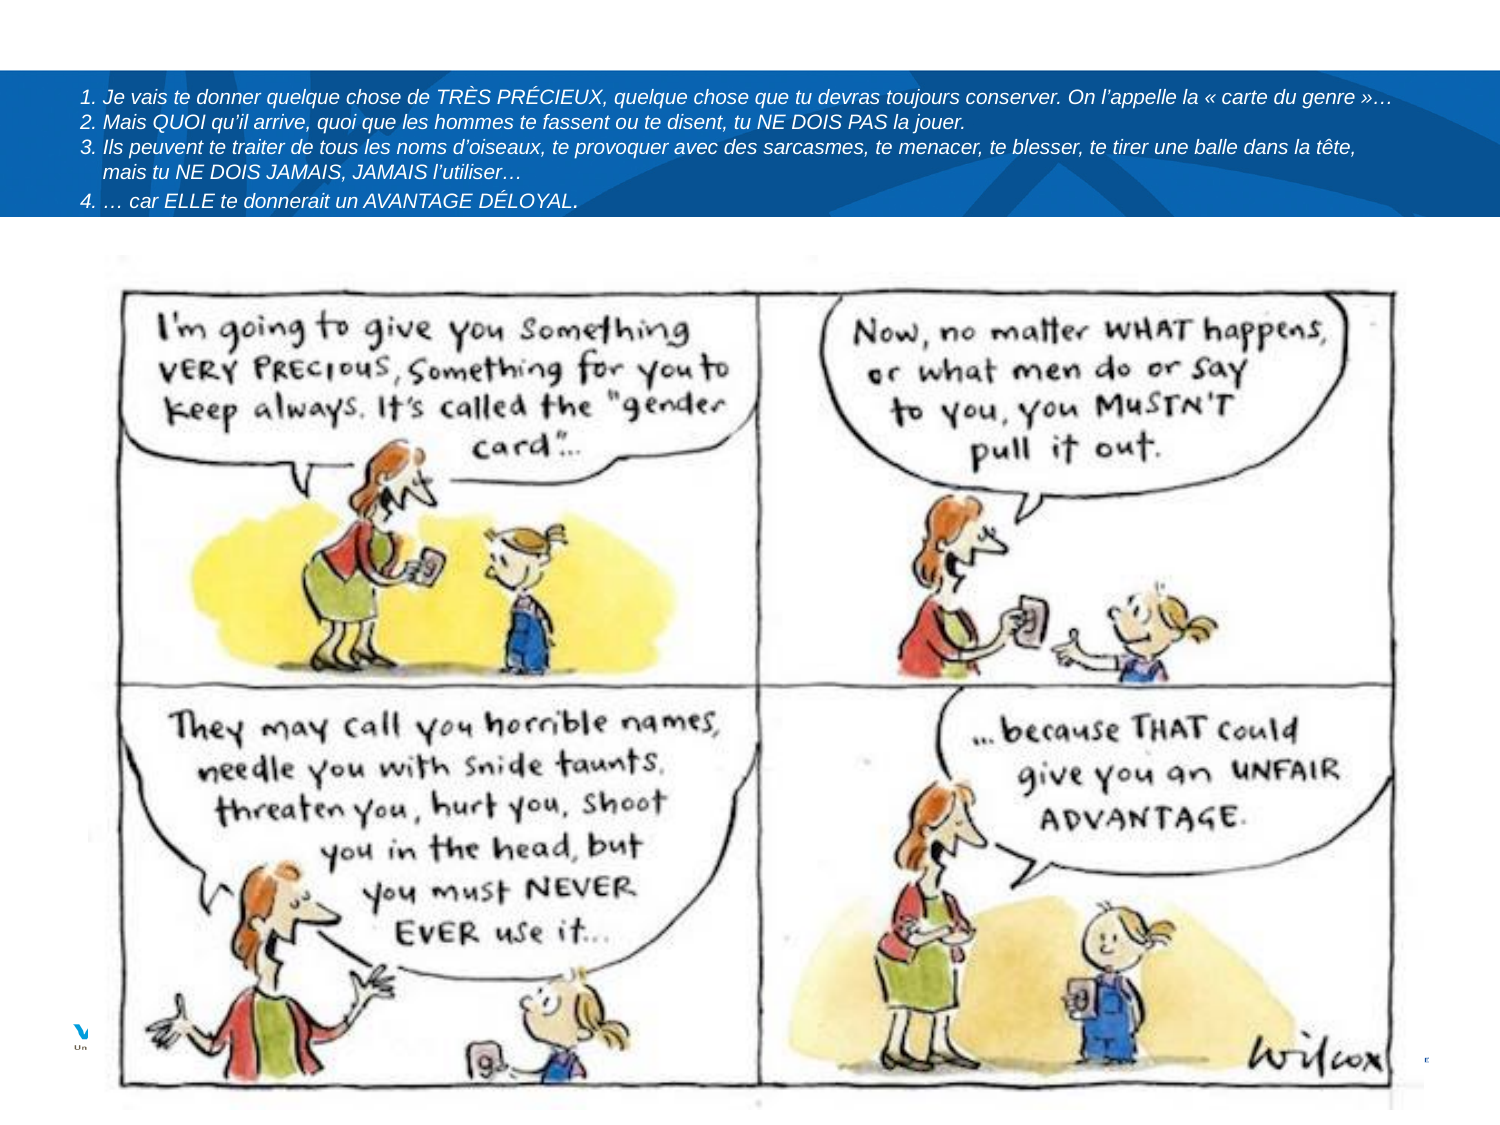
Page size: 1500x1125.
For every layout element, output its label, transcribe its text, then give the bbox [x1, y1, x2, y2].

title 1. Je vais te donner quelque chose de TRÈS PRÉCIEUX, quelque chose que tu devras toujours conserver. On l’appelle la « carte du genre »… 2. Mais QUOI qu’il arrive, quoi que les hommes te fassent ou te disent, tu NE DOIS PAS la jouer. 3. Ils peuvent te traiter de tous les noms d’oiseaux, te provoquer avec des sarcasmes, te menacer, te blesser, te tirer une balle dans la tête, mais tu NE DOIS JAMAIS, JAMAIS l’utiliser… 4. … car ELLE te donnerait un AVANTAGE DÉLOYAL. [64, 94, 1447, 232]
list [88, 255, 1424, 1110]
picture [73, 1006, 88, 1059]
picture [1424, 979, 1429, 1063]
picture [0, 70, 1500, 217]
